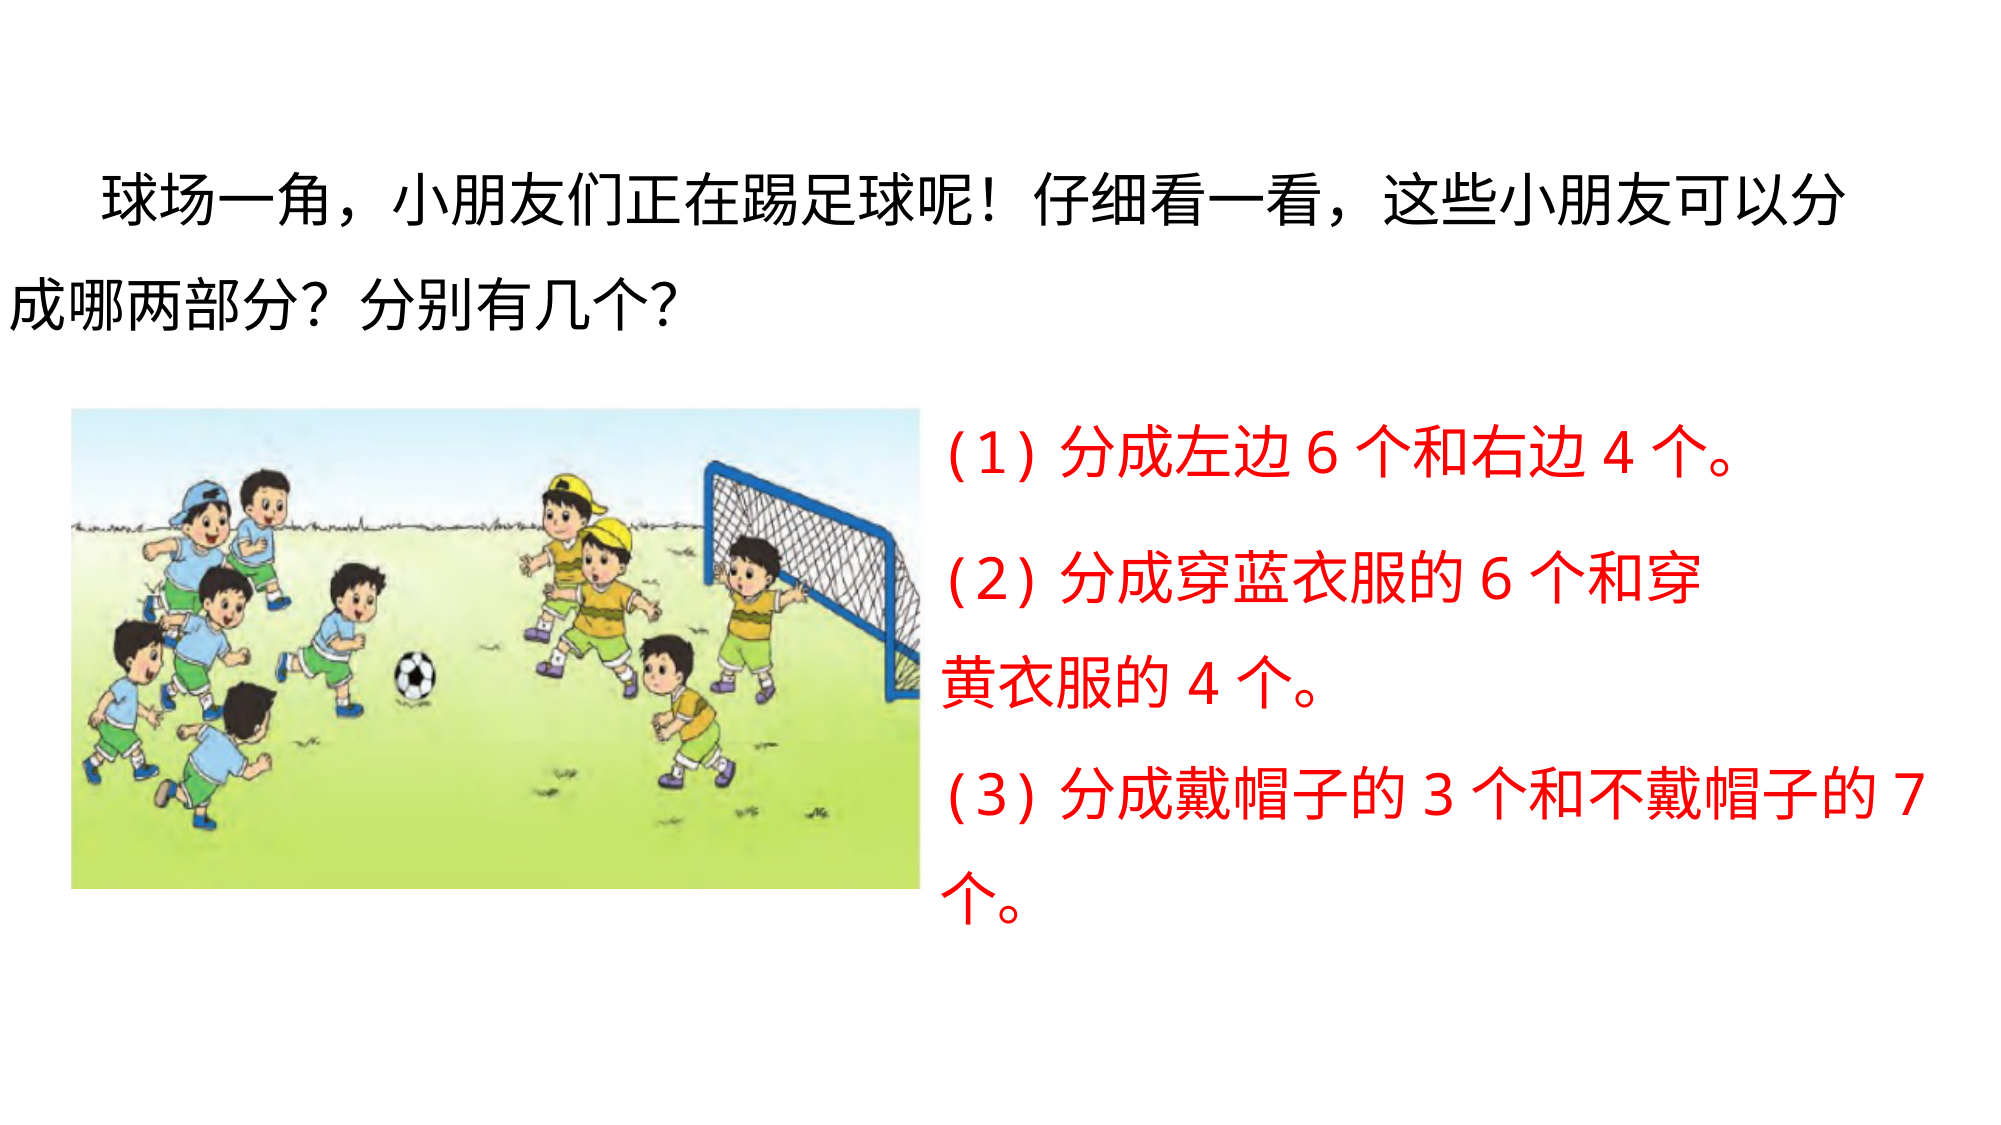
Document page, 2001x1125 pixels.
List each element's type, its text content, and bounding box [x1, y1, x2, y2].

text_box (1)分成左边6个和右边4个。 [924, 372, 1914, 598]
text_box 球场一角，小朋友们正在踢足球呢！仔细看一看，这些小朋友可以分成哪两部分？分别有几个？ [0, 120, 1879, 346]
text_box (2)分成穿蓝衣服的6个和穿黄衣服的4个。 [925, 499, 1756, 794]
picture [71, 407, 925, 889]
text_box (3)分成戴帽子的3个和不戴帽子的7个。 [924, 714, 1975, 940]
